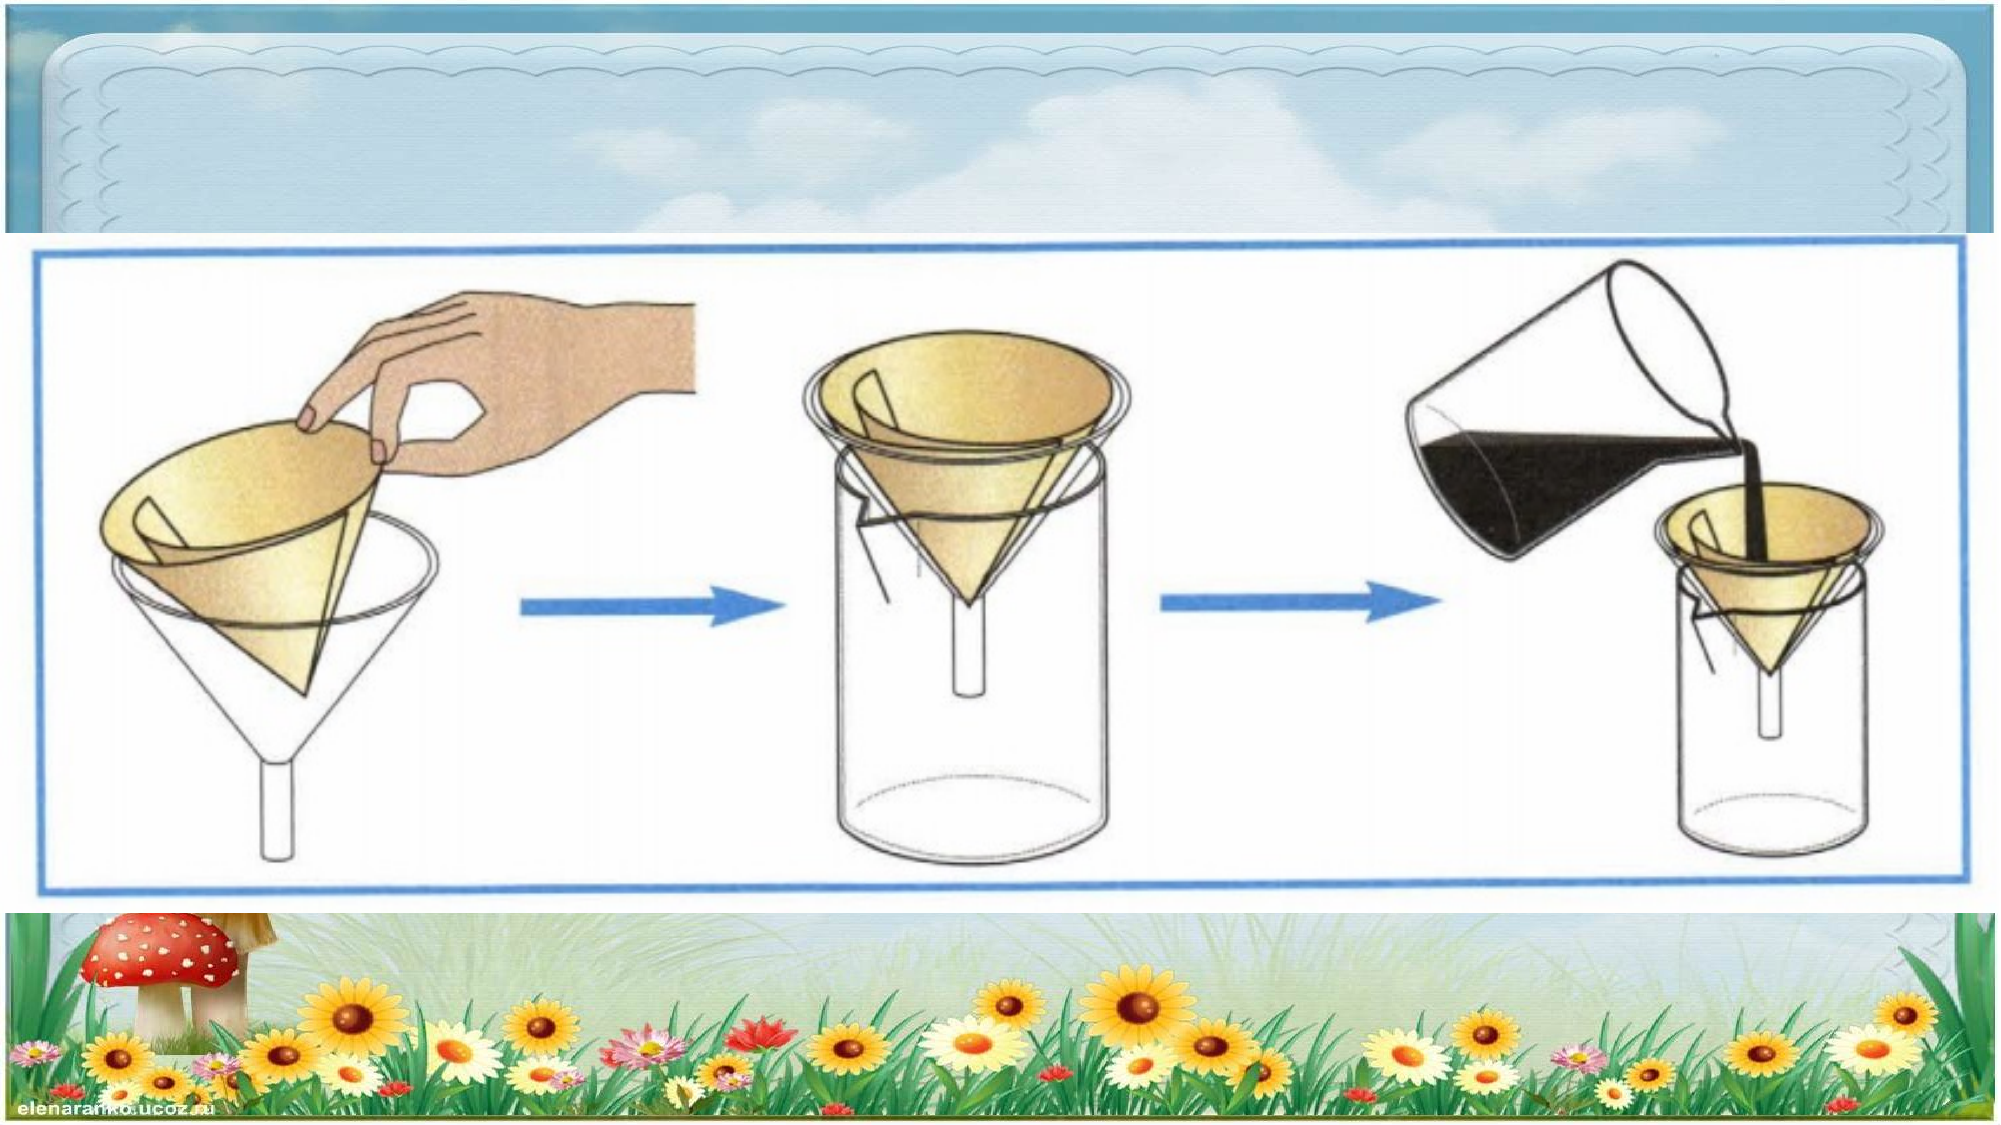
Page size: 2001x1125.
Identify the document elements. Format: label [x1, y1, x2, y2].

list [0, 233, 1999, 913]
picture [0, 0, 2001, 1125]
